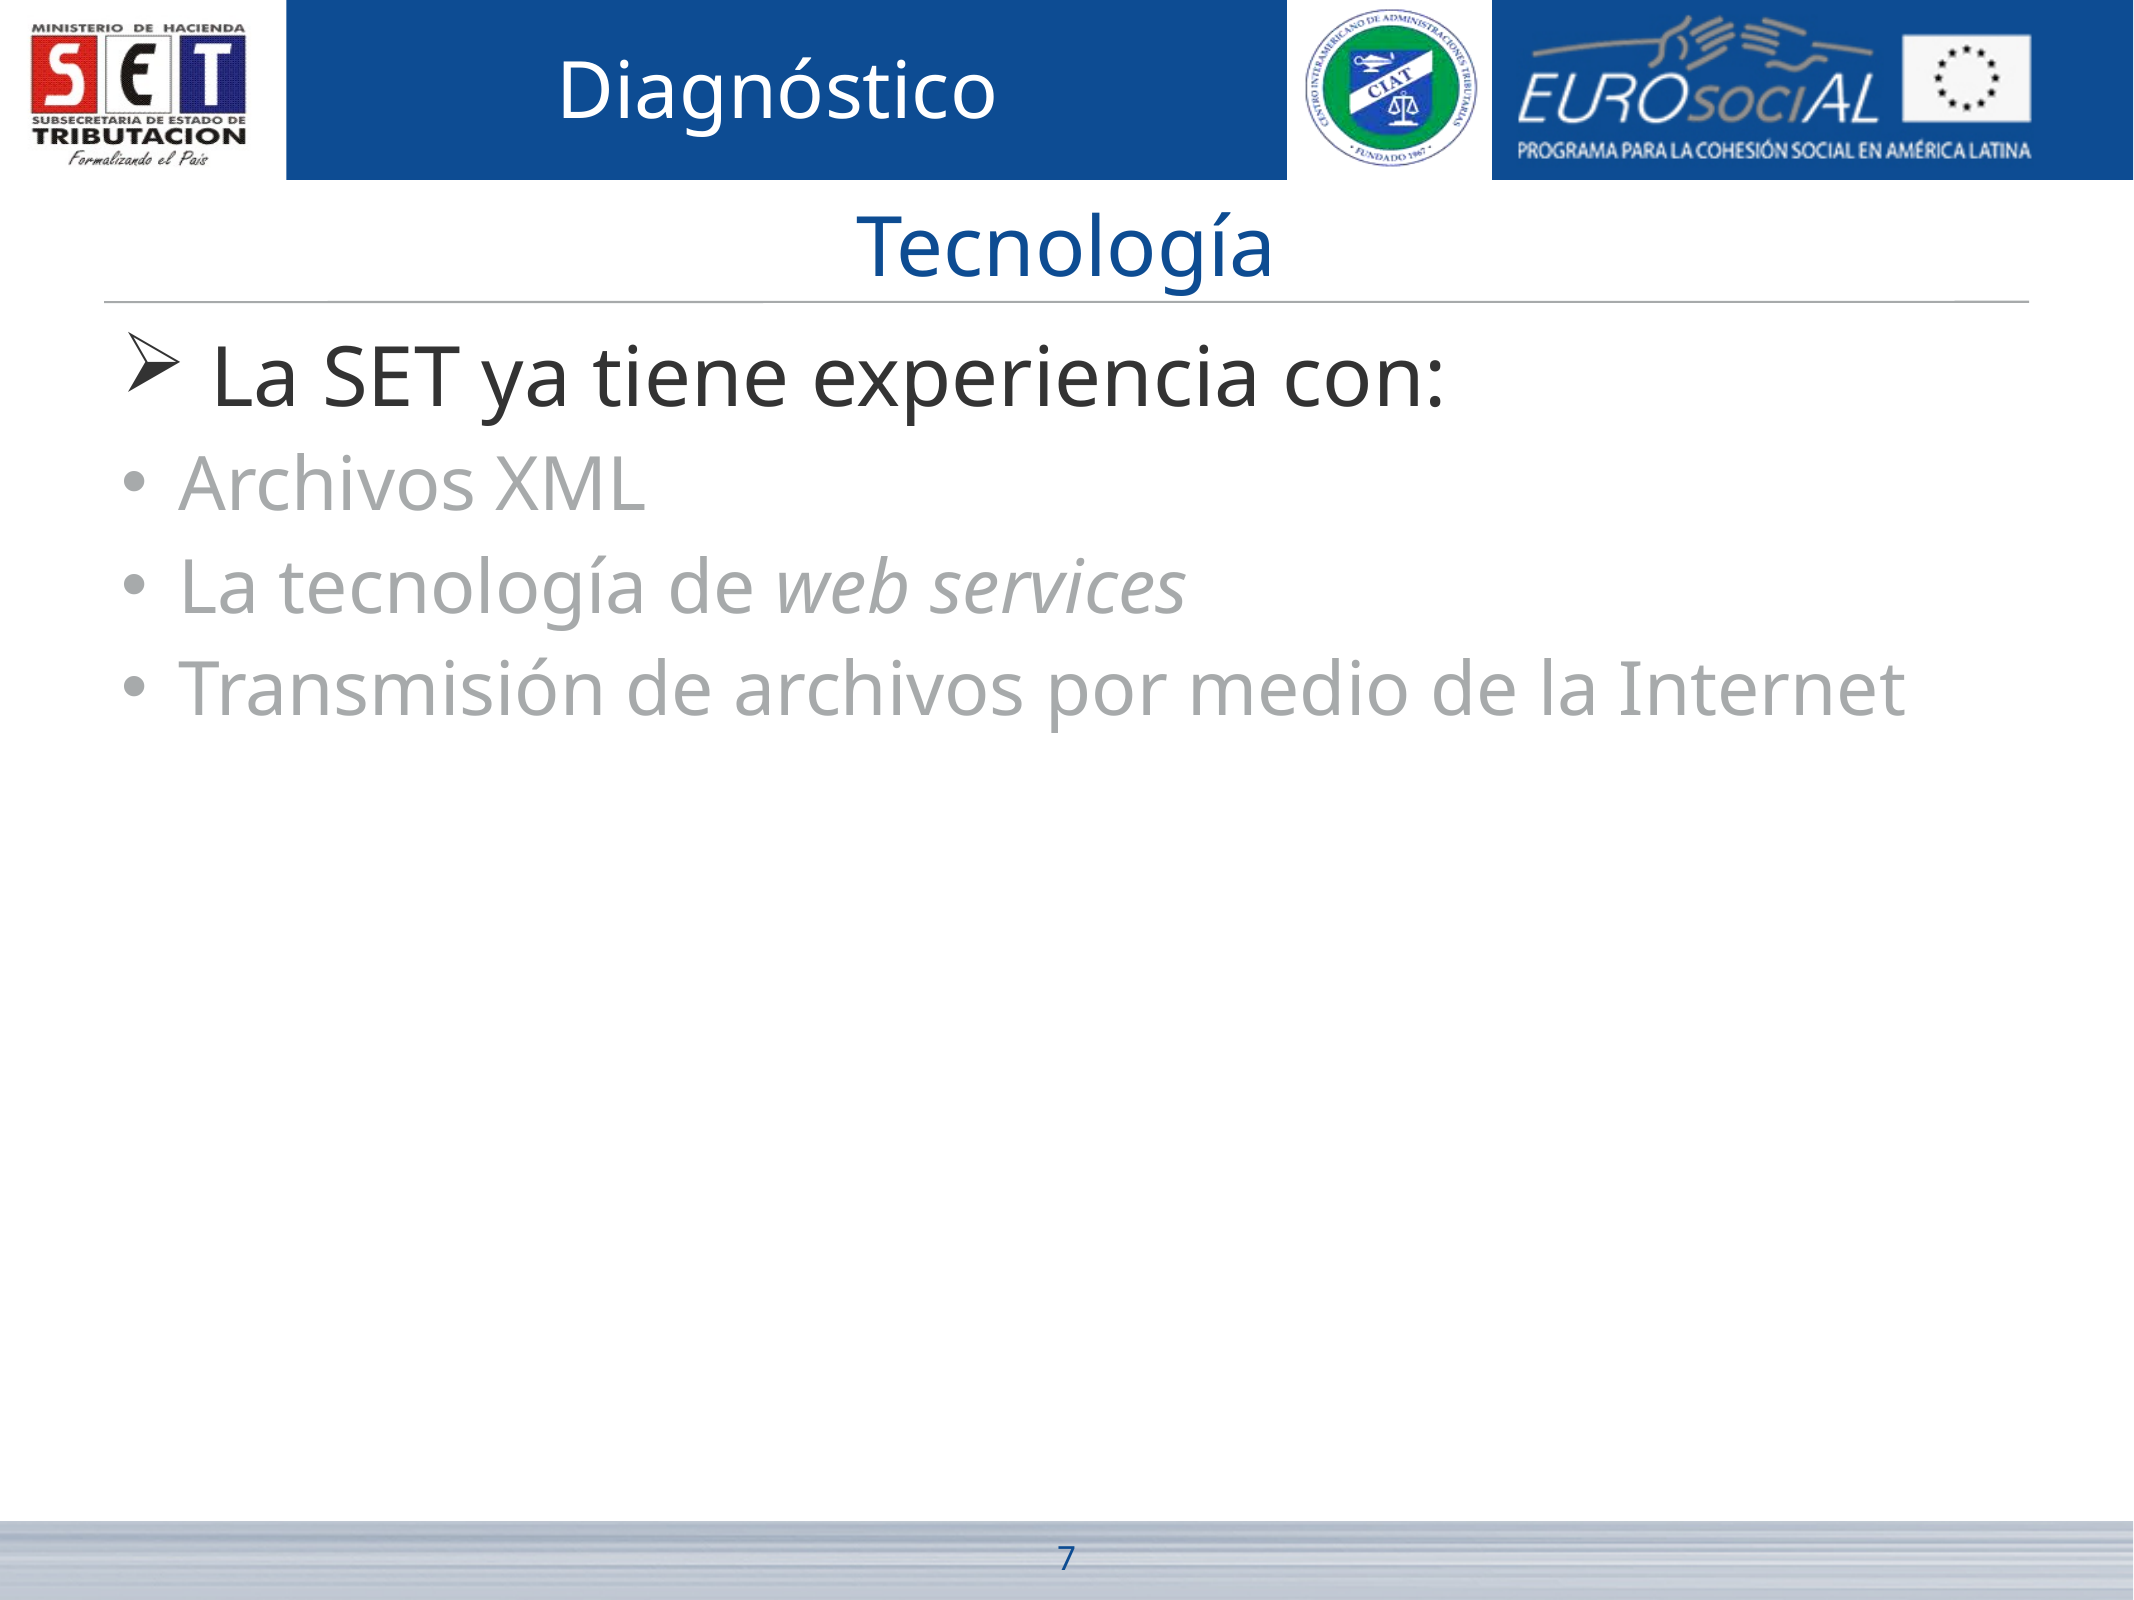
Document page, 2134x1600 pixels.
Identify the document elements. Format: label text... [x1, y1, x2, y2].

slide_number 7 [1040, 1529, 1093, 1587]
picture [0, 1521, 2134, 1600]
title Tecnología [106, 185, 2027, 295]
list La SET ya tiene experiencia con: Archivos XML La tecnología de web services Transmisión de archivos por medio de la Internet [106, 315, 2027, 1486]
text_box Diagnóstico [298, 32, 1256, 143]
picture [1492, 0, 2134, 180]
picture [0, 0, 1287, 180]
